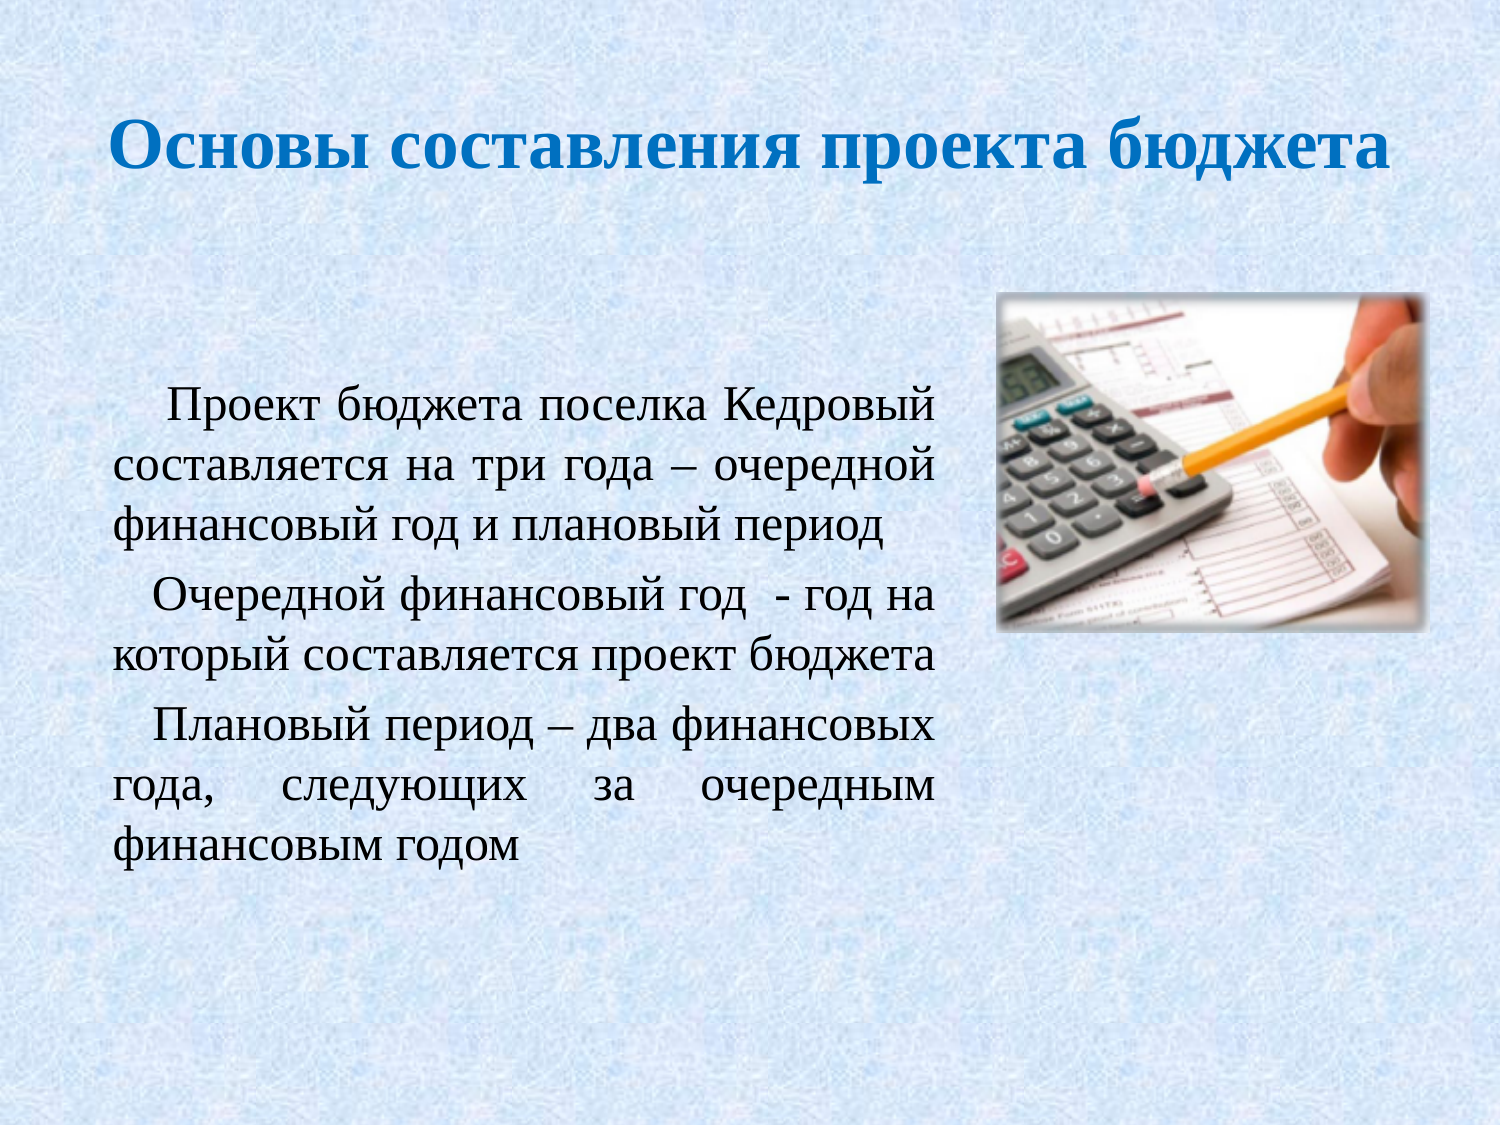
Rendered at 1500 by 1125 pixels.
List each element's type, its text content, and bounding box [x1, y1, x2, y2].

title Основы составления проекта бюджета [74, 44, 1426, 233]
list Проект бюджета поселка Кедровый составляется на три года – очередной финансовый год и плановый период Очередной финансовый год - год на который составляется проект бюджета Плановый период – два финансовых года, следующих за очередным финансовым годом [40, 363, 951, 977]
picture [0, 0, 1500, 1125]
